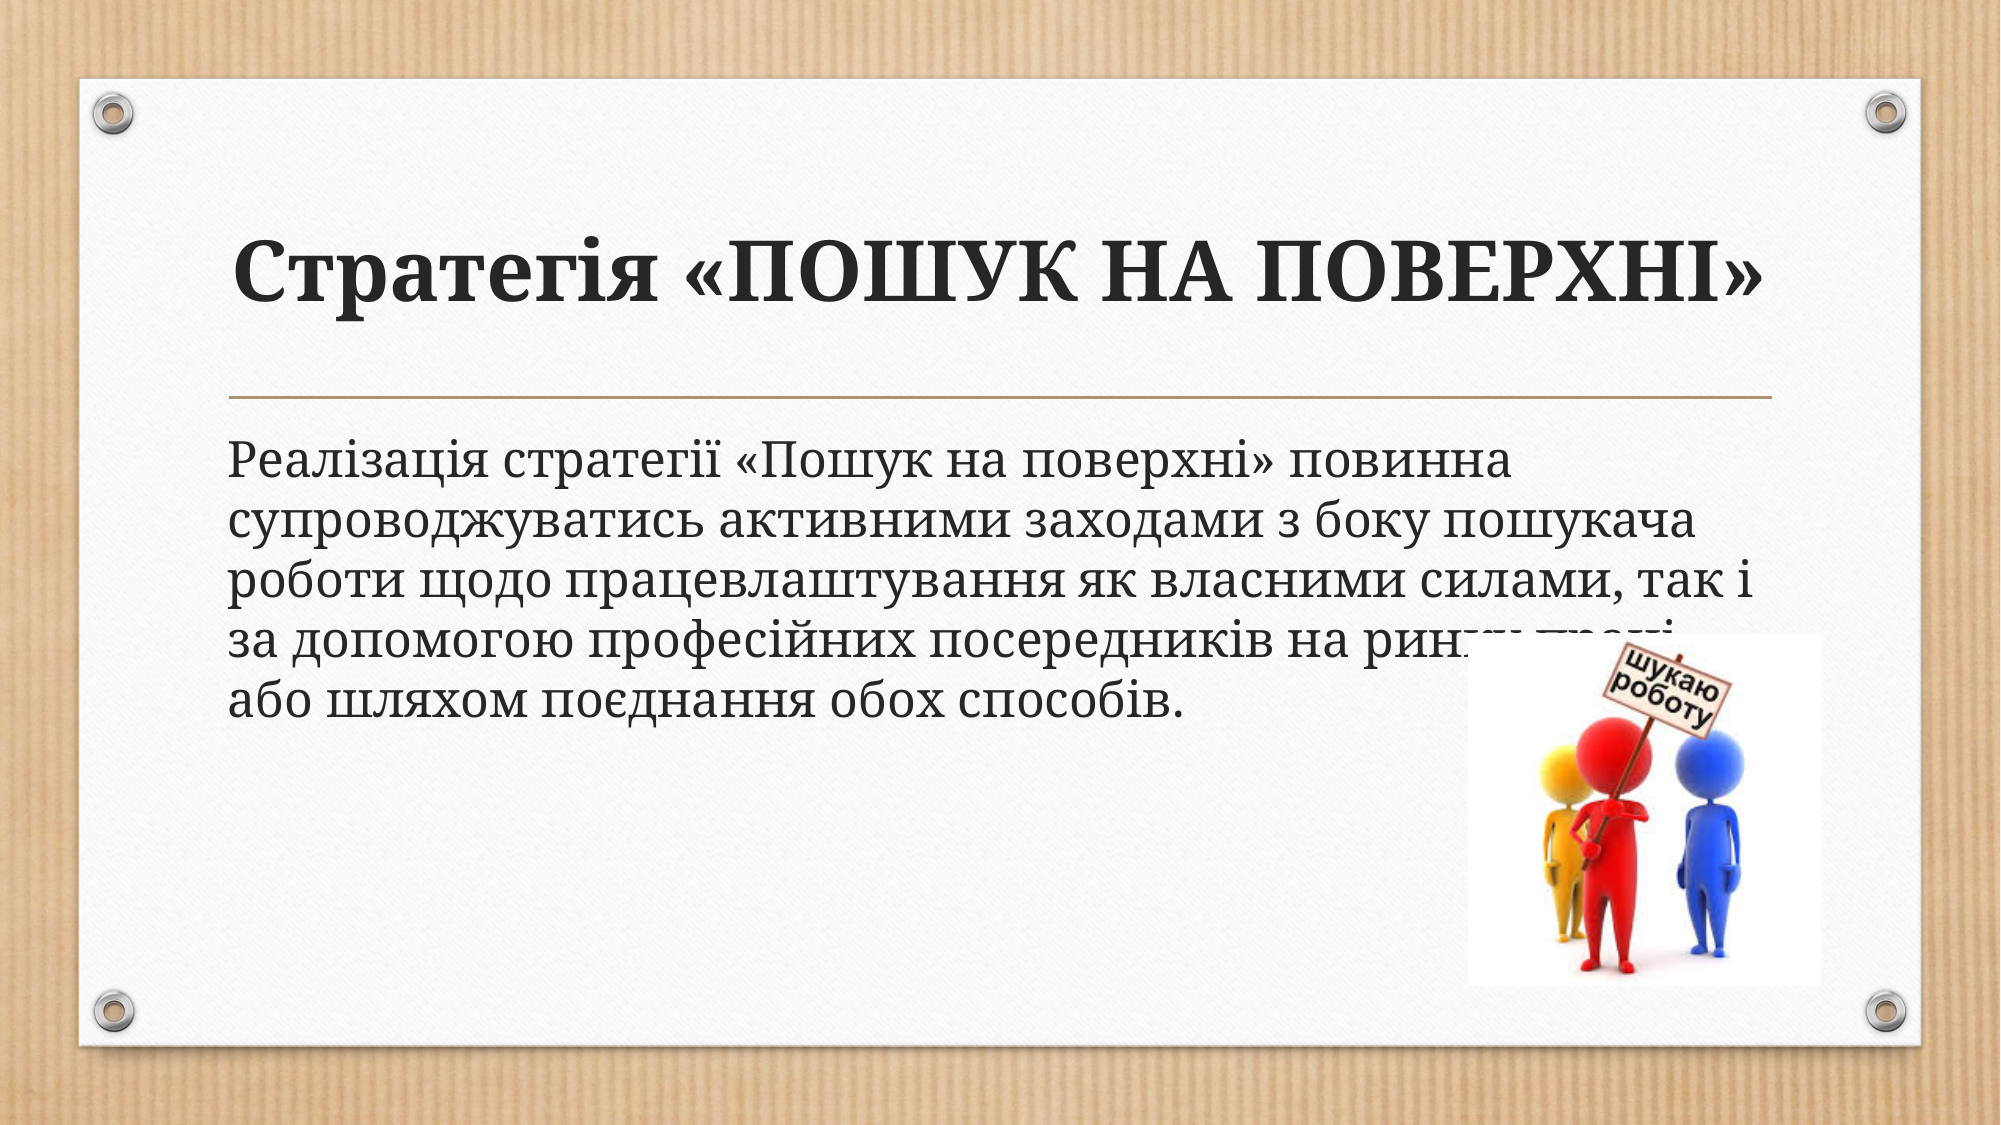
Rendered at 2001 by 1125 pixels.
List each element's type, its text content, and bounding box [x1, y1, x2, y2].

title Стратегія «ПОШУК НА ПОВЕРХНІ» [212, 161, 1788, 375]
picture [0, 0, 2001, 1125]
list Реалізація стратегії «Пошук на поверхні» повинна супроводжуватись активними заходами з боку пошукача роботи щодо працевлаштування як власними силами, так і за допомогою професійних посередників на ринку праці, або шляхом поєднання обох способів. [212, 419, 1788, 964]
